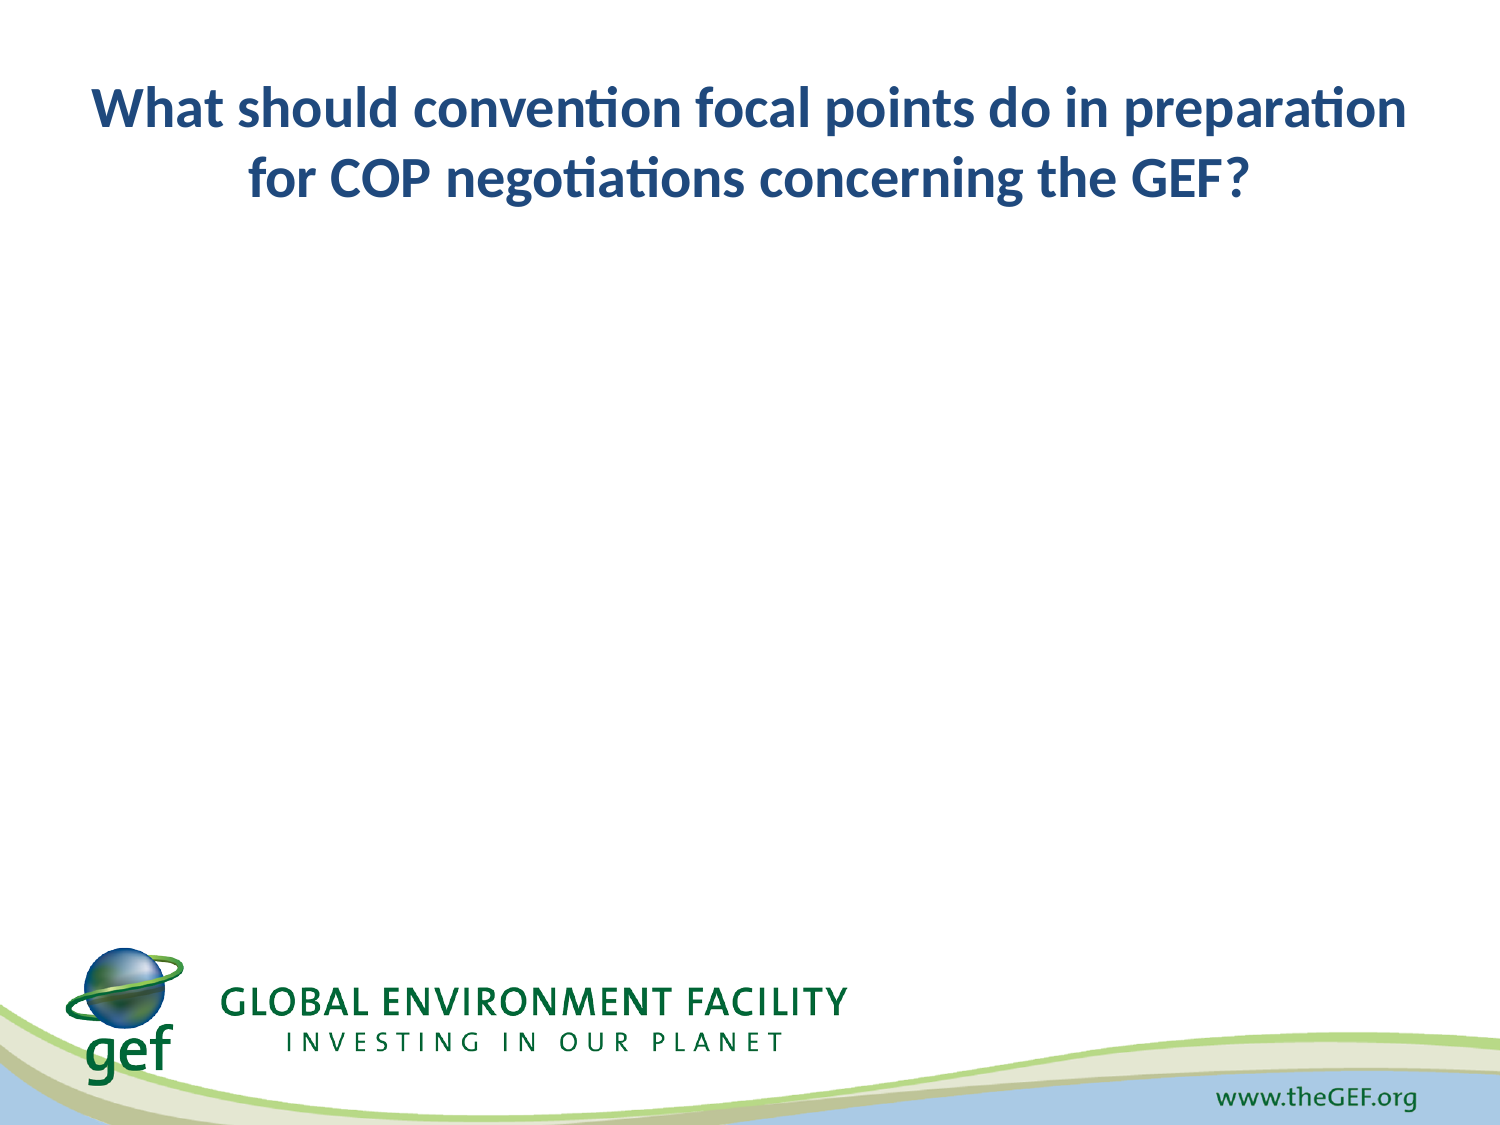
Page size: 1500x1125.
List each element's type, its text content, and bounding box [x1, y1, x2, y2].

title What should convention focal points do in preparation for COP negotiations concerning the GEF? [74, 44, 1426, 233]
picture [0, 920, 1500, 1125]
